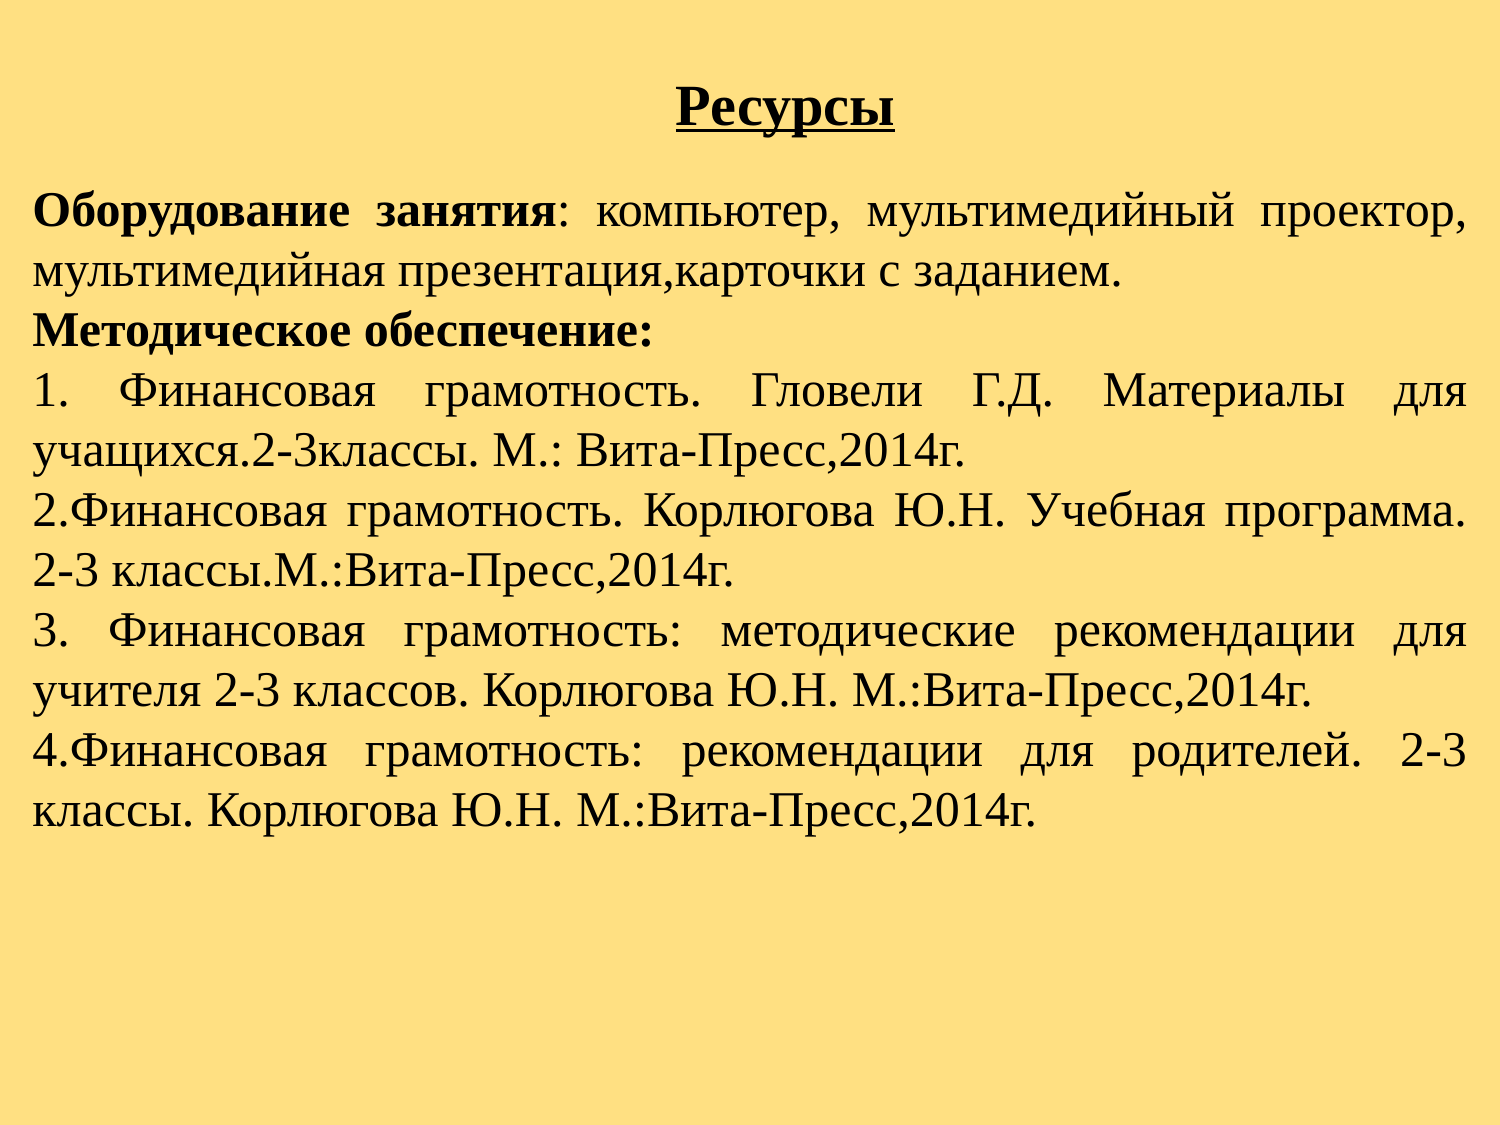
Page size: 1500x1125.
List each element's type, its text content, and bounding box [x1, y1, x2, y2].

text_box Ресурсы [88, 54, 1483, 168]
text_box Оборудование занятия: компьютер, мультимедийный проектор, мультимедийная презентация,карточки с заданием. Методическое обеспечение: 1. Финансовая грамотность. Гловели Г.Д. Материалы для учащихся.2-3классы. М.: Вита-Пресс,2014г. 2.Финансовая грамотность. Корлюгова Ю.Н. Учебная программа. 2-3 классы.М.:Вита-Пресс,2014г. 3. Финансовая грамотность: методические рекомендации для учителя 2-3 классов. Корлюгова Ю.Н. М.:Вита-Пресс,2014г. 4.Финансовая грамотность: рекомендации для родителей. 2-3 классы. Корлюгова Ю.Н. М.:Вита-Пресс,2014г. [17, 168, 1483, 889]
